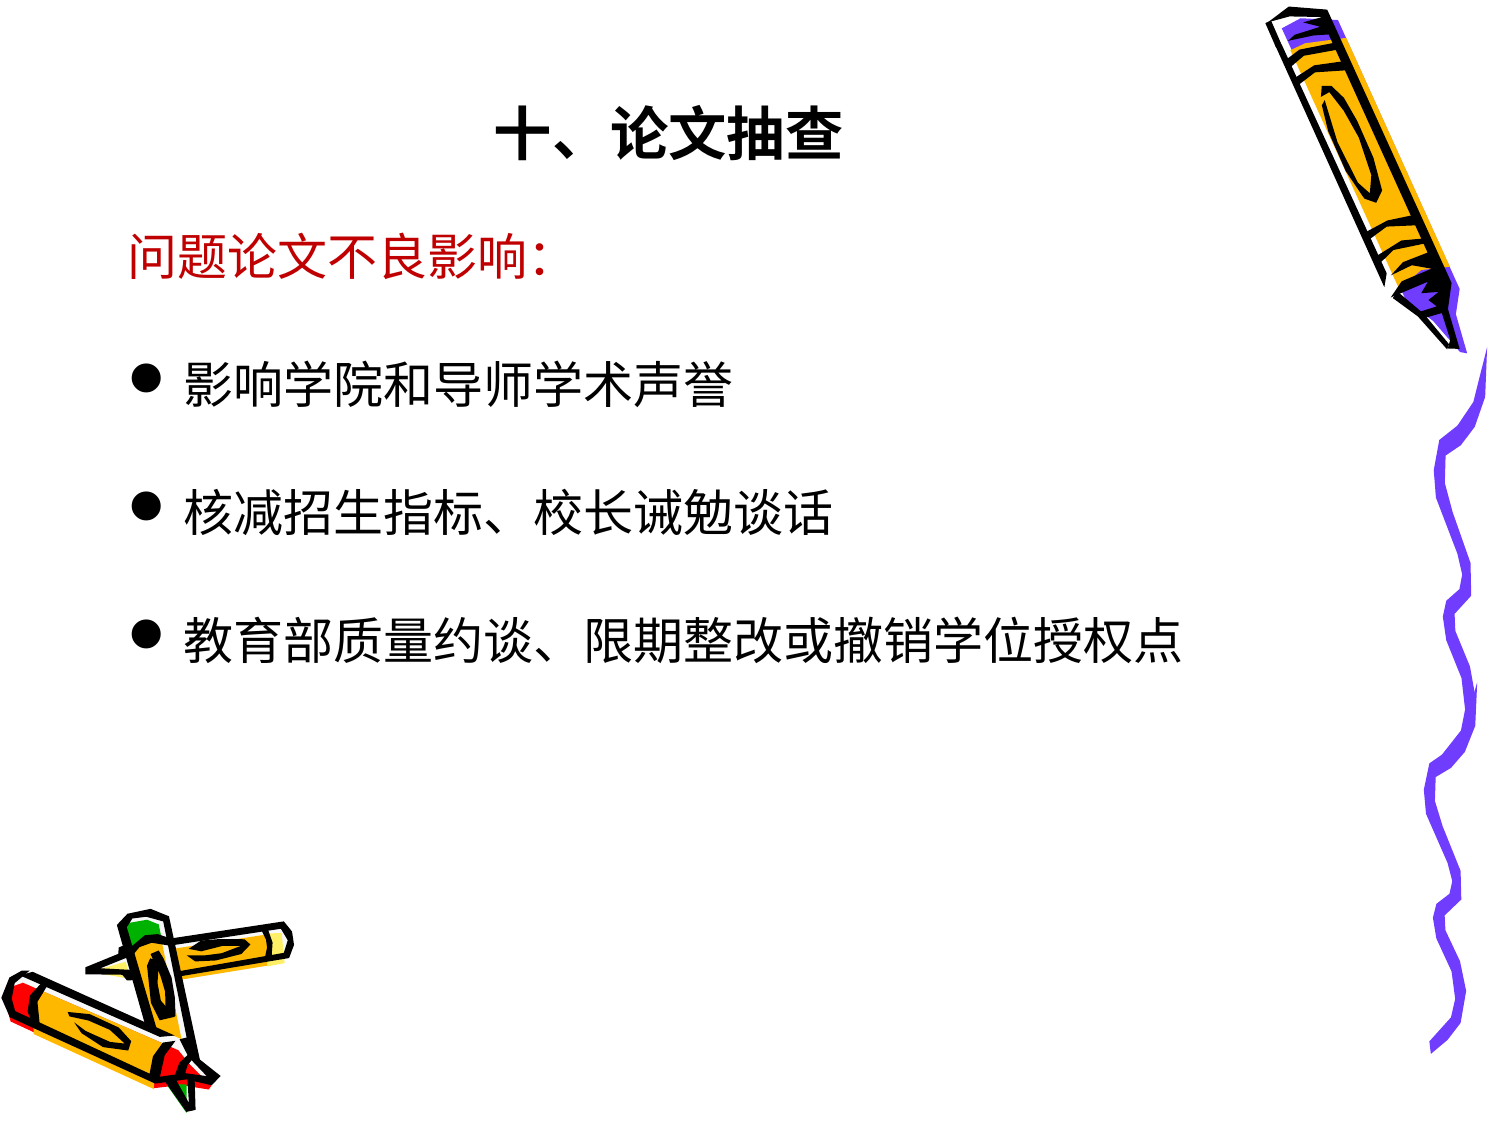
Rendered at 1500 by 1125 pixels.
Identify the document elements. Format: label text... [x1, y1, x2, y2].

list 问题论文不良影响： 影响学院和导师学术声誉 核减招生指标、校长诫勉谈话 教育部质量约谈、限期整改或撤销学位授权点 [112, 224, 1376, 826]
title 十、论文抽查 [112, 24, 1226, 176]
